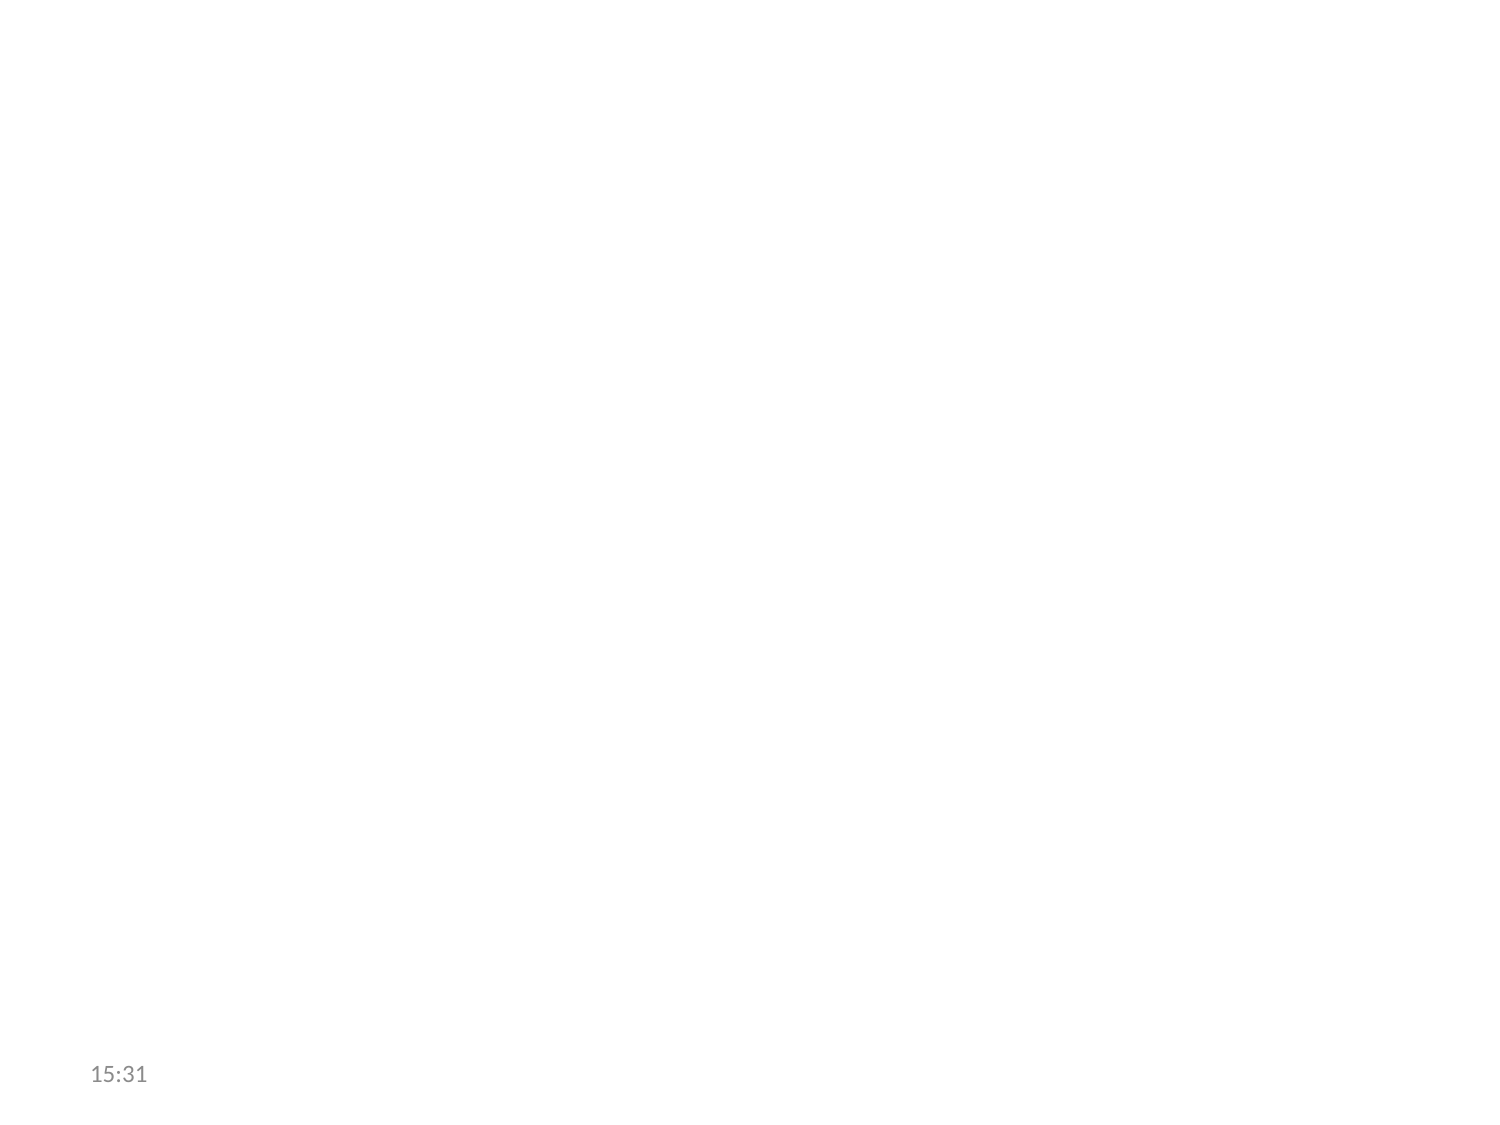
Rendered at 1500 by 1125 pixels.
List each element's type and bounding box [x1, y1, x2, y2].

slide_number [75, 1042, 425, 1103]
